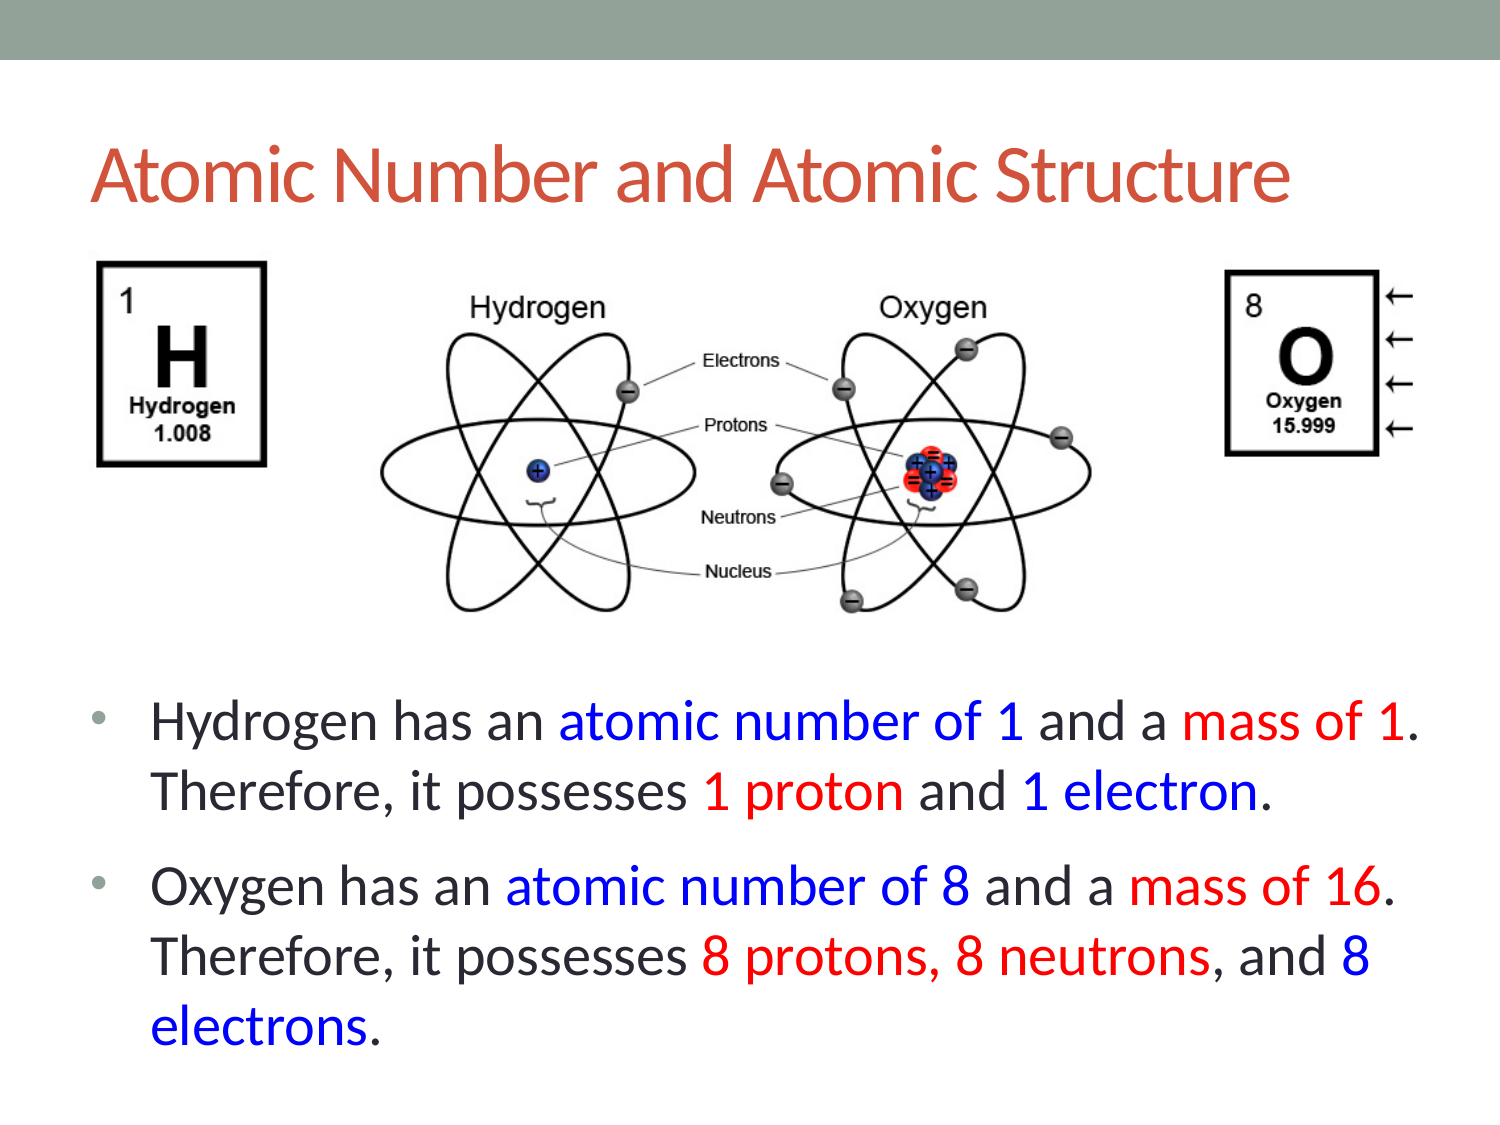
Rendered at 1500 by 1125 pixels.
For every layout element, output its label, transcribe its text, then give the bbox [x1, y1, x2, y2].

picture [349, 275, 1123, 625]
picture [74, 238, 292, 494]
list Hydrogen has an atomic number of 1 and a mass of 1. Therefore, it possesses 1 proton and 1 electron. Oxygen has an atomic number of 8 and a mass of 16. Therefore, it possesses 8 protons, 8 neutrons, and 8 electrons. [75, 675, 1450, 1063]
title Atomic Number and Atomic Structure [75, 87, 1425, 250]
picture [1201, 249, 1427, 476]
